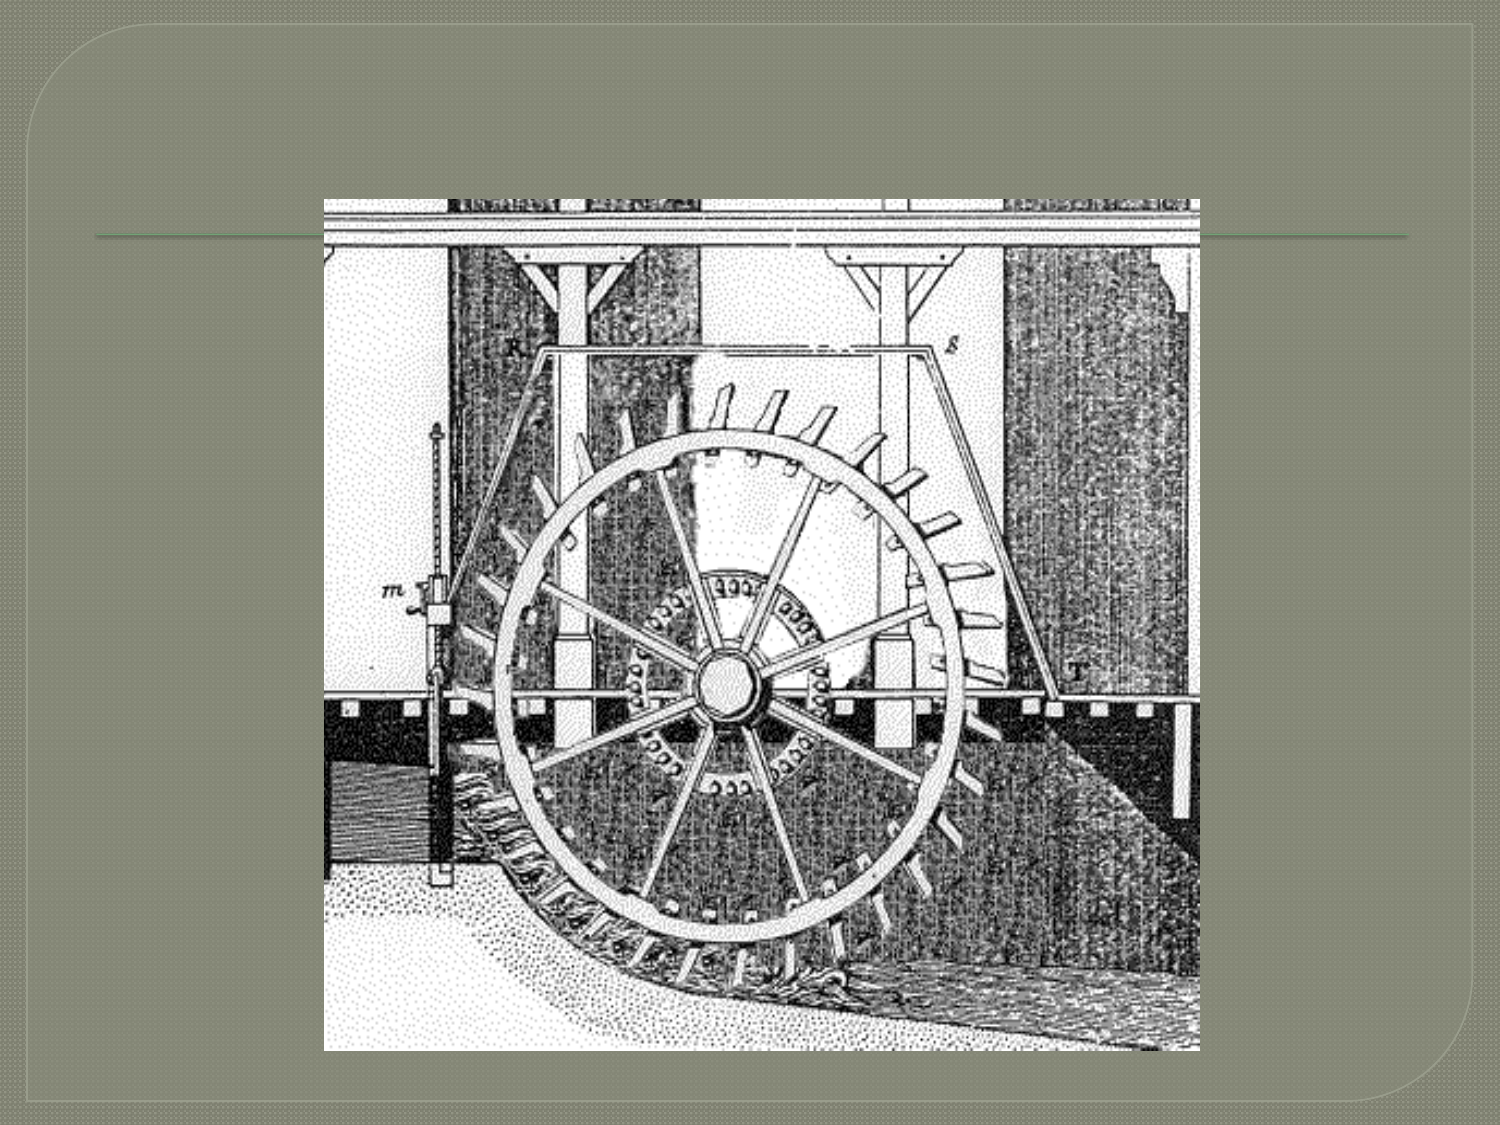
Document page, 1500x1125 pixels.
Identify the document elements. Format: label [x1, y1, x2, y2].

picture [324, 199, 1201, 1051]
